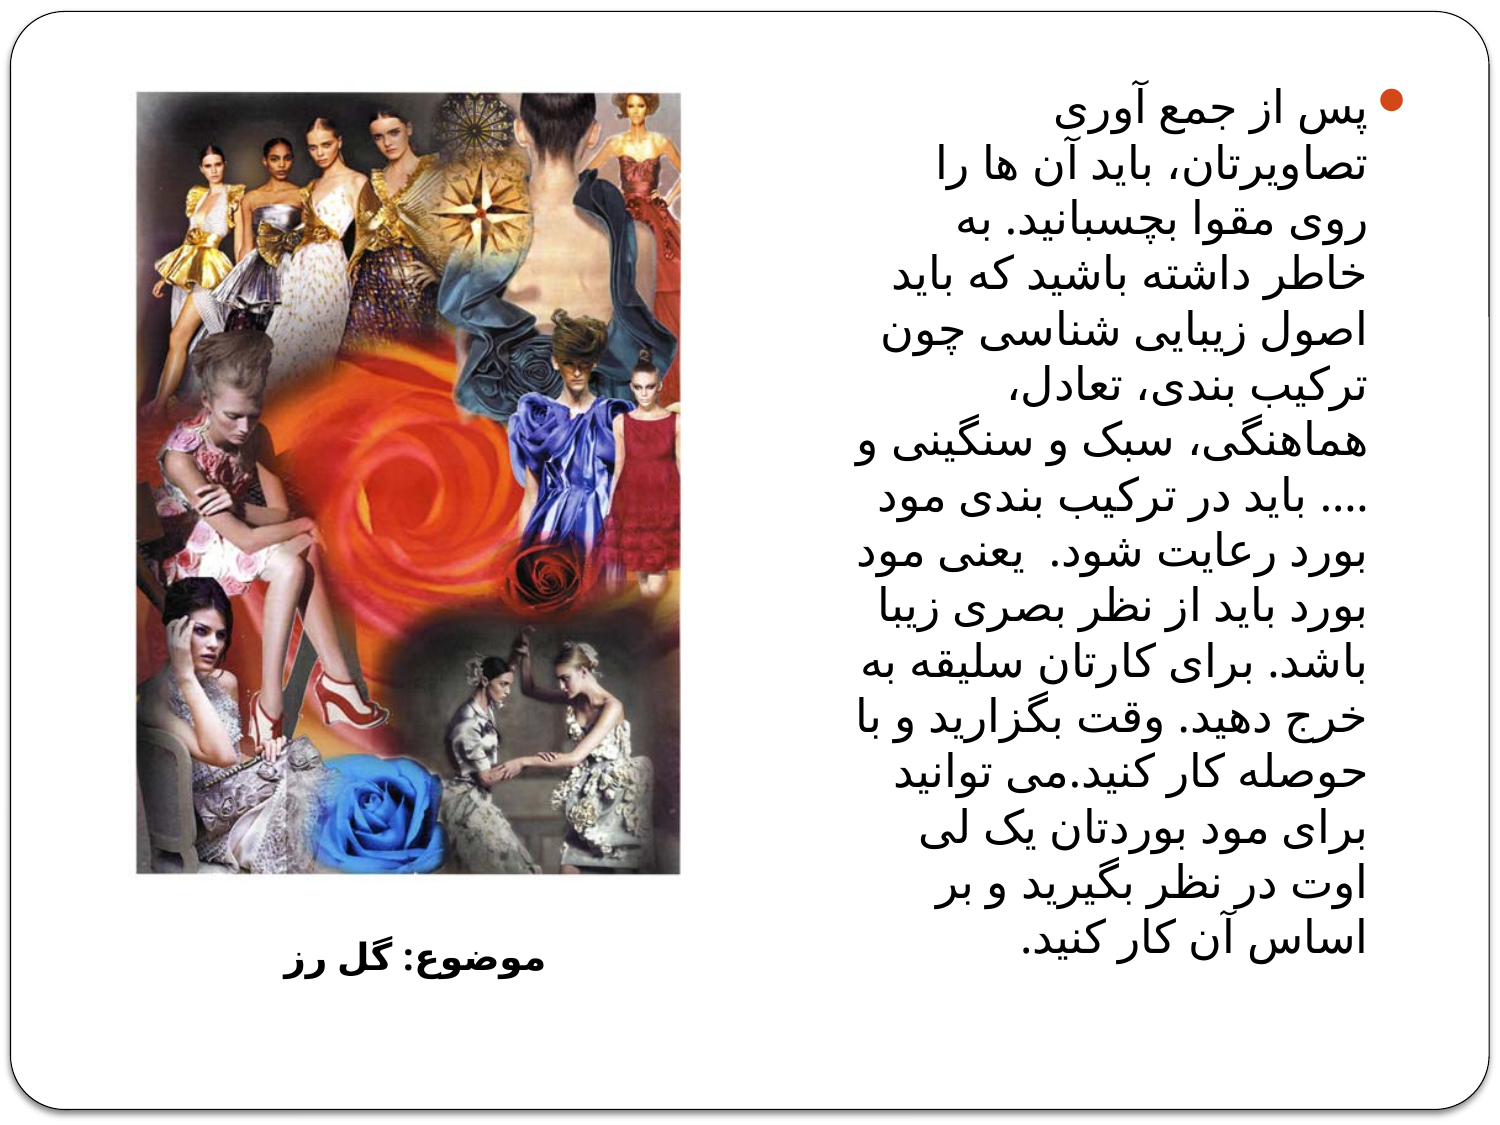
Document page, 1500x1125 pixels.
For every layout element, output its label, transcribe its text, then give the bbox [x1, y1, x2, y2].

text_box موضوع: گل رز [269, 925, 610, 986]
picture [128, 81, 688, 883]
list پس از جمع آوری تصاویرتان، باید آن ها را روی مقوا بچسبانید. به خاطر داشته باشید که باید اصول زیبایی شناسی چون ترکیب بندی، تعادل، هماهنگی، سبک و سنگینی و .... باید در ترکیب بندی مود بورد رعایت شود. یعنی مود بورد باید از نظر بصری زیبا باشد. برای کارتان سلیقه به خرج دهید. وقت بگزارید و با حوصله کار کنید.می توانید برای مود بوردتان یک لی اوت در نظر بگیرید و بر اساس آن کار کنید. [832, 70, 1425, 988]
